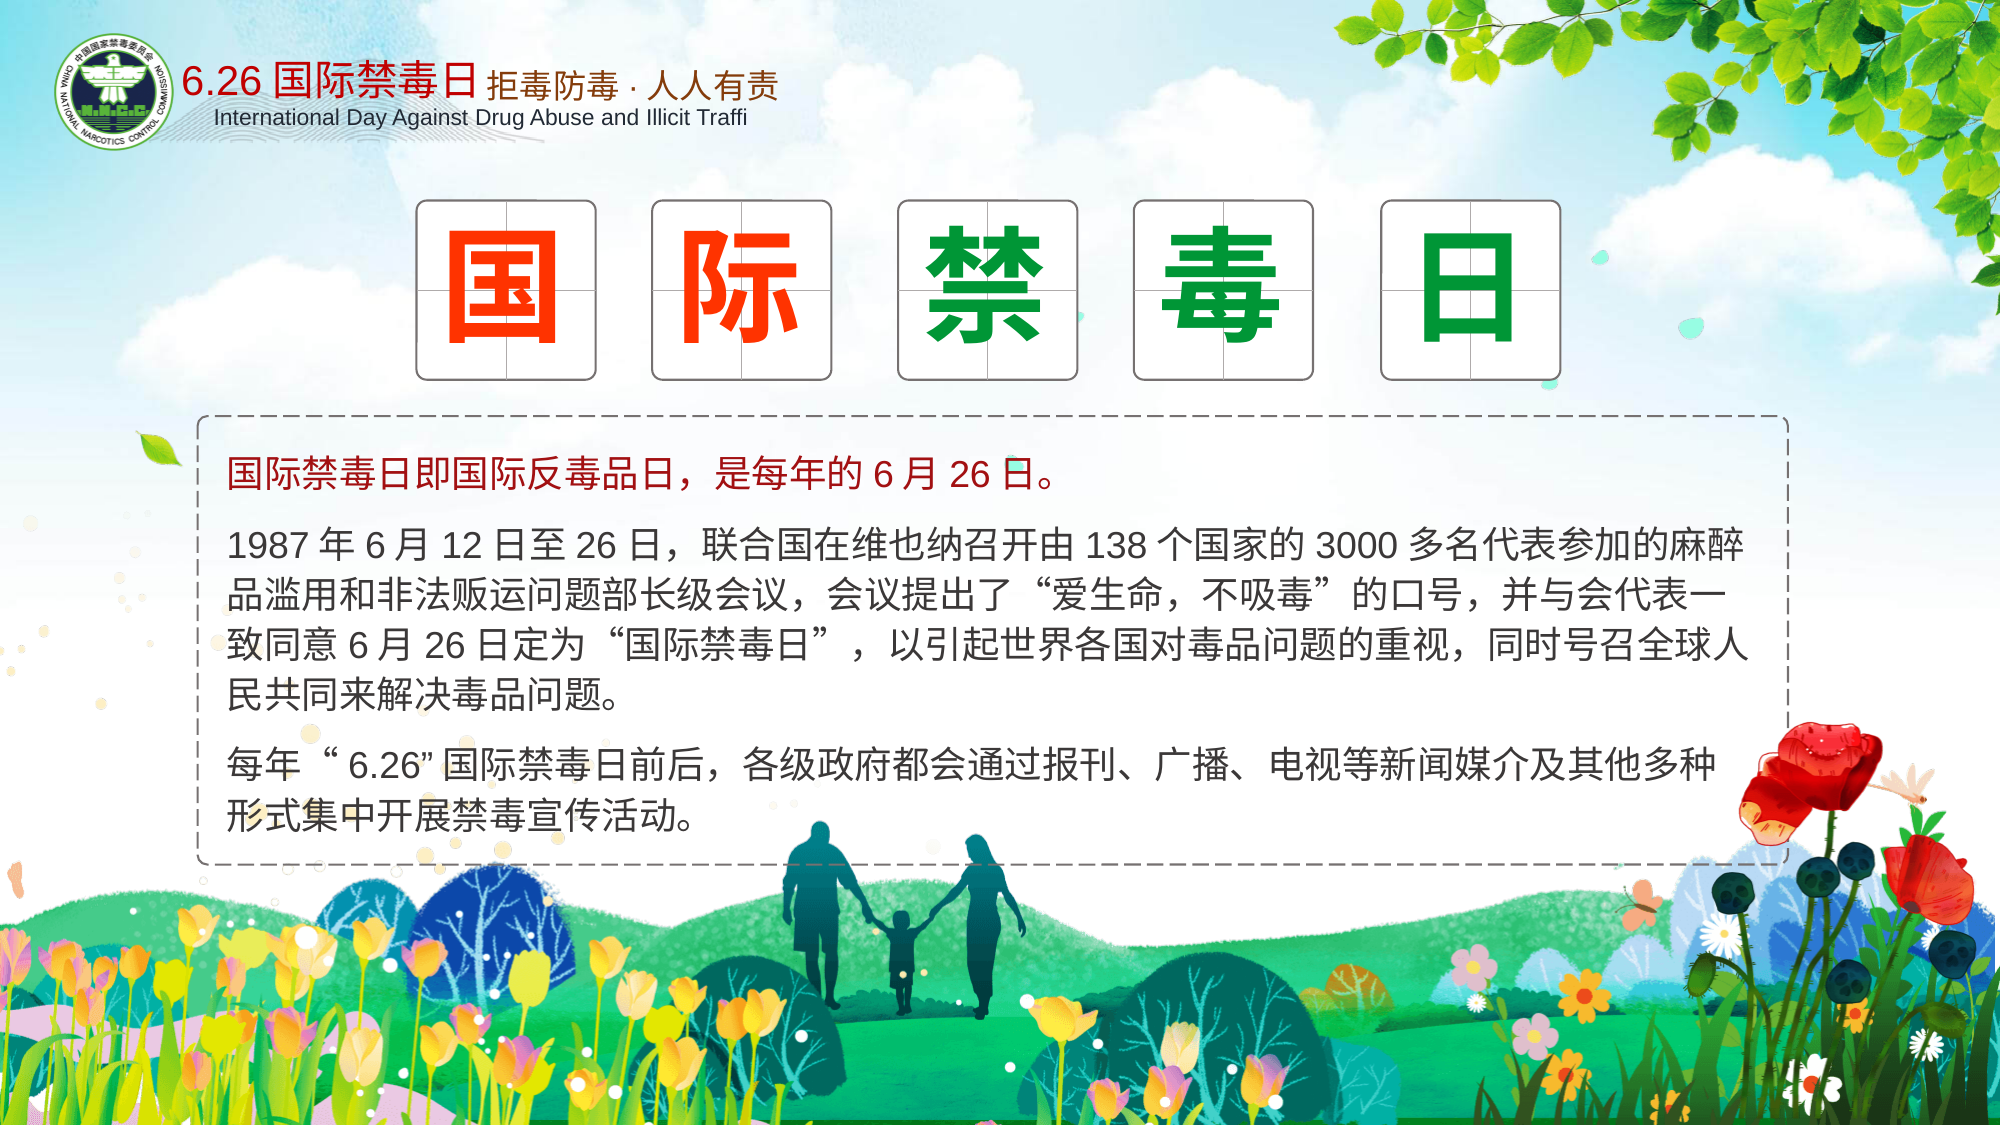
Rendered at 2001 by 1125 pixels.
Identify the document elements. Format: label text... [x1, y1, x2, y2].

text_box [1133, 200, 1314, 380]
text_box International Day Against Drug Abuse and Illicit Traffi [589, 94, 763, 137]
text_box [1381, 200, 1561, 380]
text_box 国际禁毒日即国际反毒品日，是每年的6月26日。 1987年6月12日至26日，联合国在维也纳召开由138个国家的3000多名代表参加的麻醉品滥用和非法贩运问题部长级会议，会议提出了“爱生命，不吸毒”的口号，并与会代表一致同意6月26日定为“国际禁毒日”，以引起世界各国对毒品问题的重视，同时号召全球人民共同来解决毒品问题。 每年“6.26”国际禁毒日前后，各级政府都会通过报刊、广播、电视等新闻媒介及其他多种形式集中开展禁毒宣传活动。 [211, 437, 1769, 936]
text_box 拒毒防毒·人人有责 [589, 50, 891, 113]
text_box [416, 200, 596, 380]
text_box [652, 200, 832, 380]
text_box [898, 200, 1078, 380]
text_box [197, 416, 1788, 865]
picture [0, 0, 2000, 1125]
